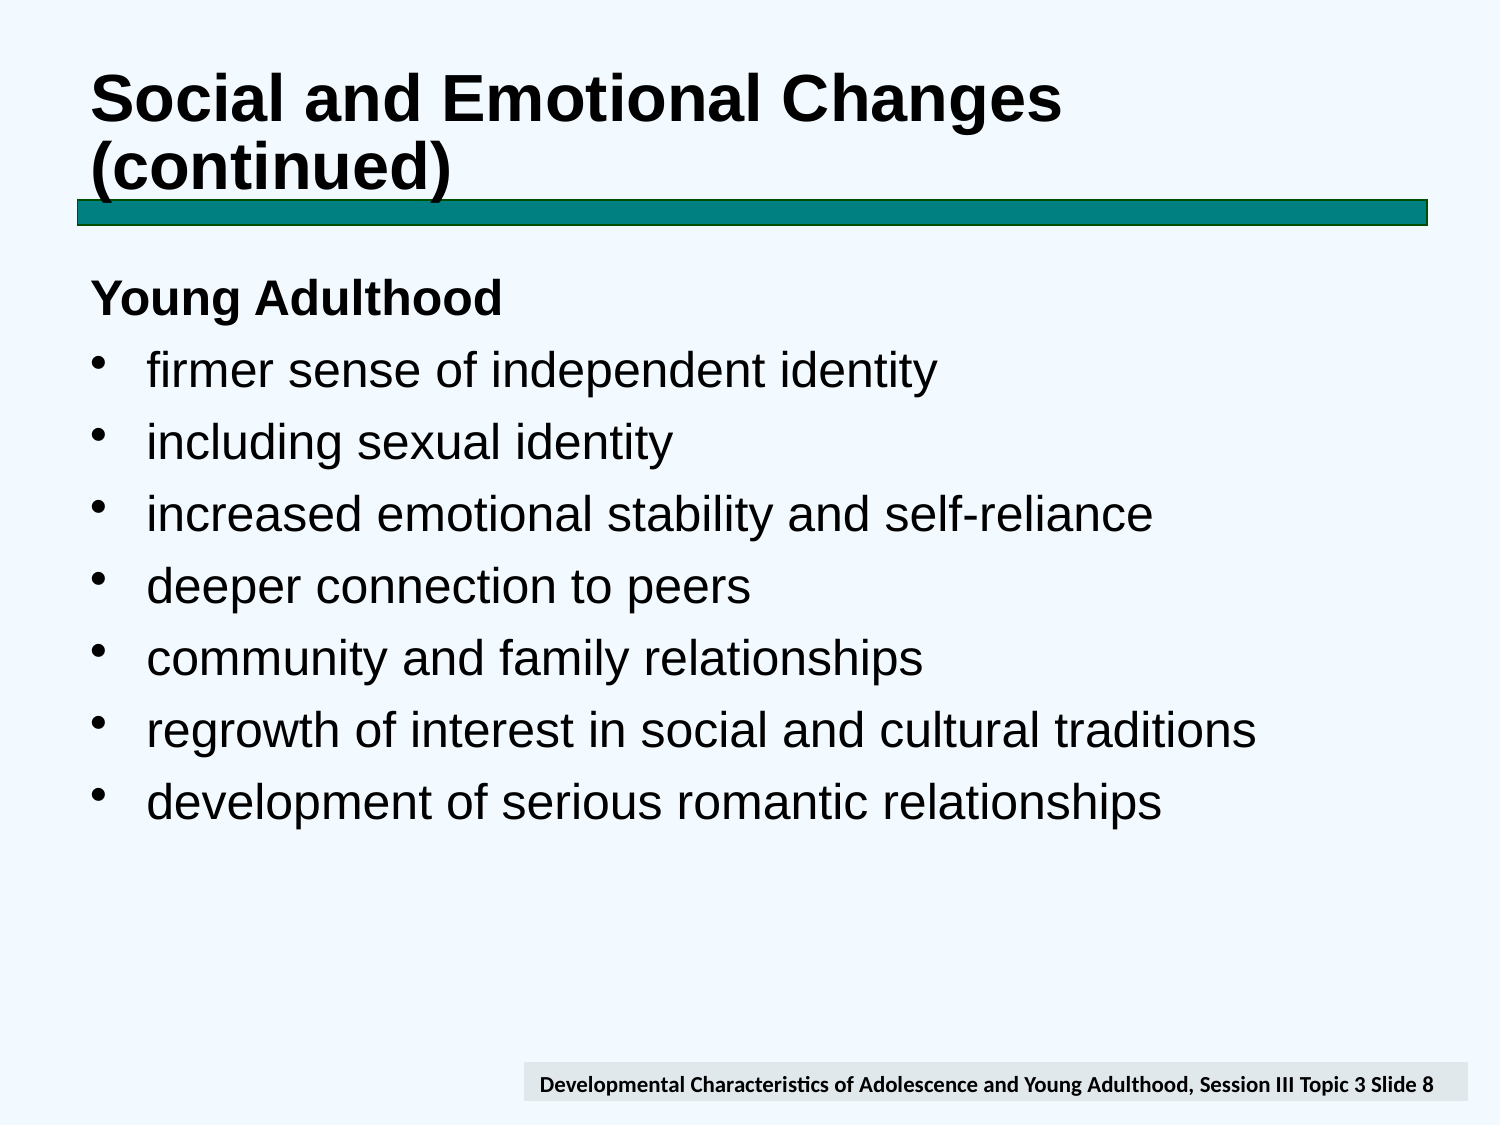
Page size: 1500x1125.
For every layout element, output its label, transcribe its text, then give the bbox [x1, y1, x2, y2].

text_box Developmental Characteristics of Adolescence and Young Adulthood, Session III Topic 3 Slide 8 [524, 1062, 1467, 1100]
title Social and Emotional Changes (continued) [75, 41, 1425, 229]
list Young Adulthood firmer sense of independent identity including sexual identity increased emotional stability and self-reliance deeper connection to peers community and family relationships regrowth of interest in social and cultural traditions development of serious romantic relationships [75, 262, 1425, 1005]
